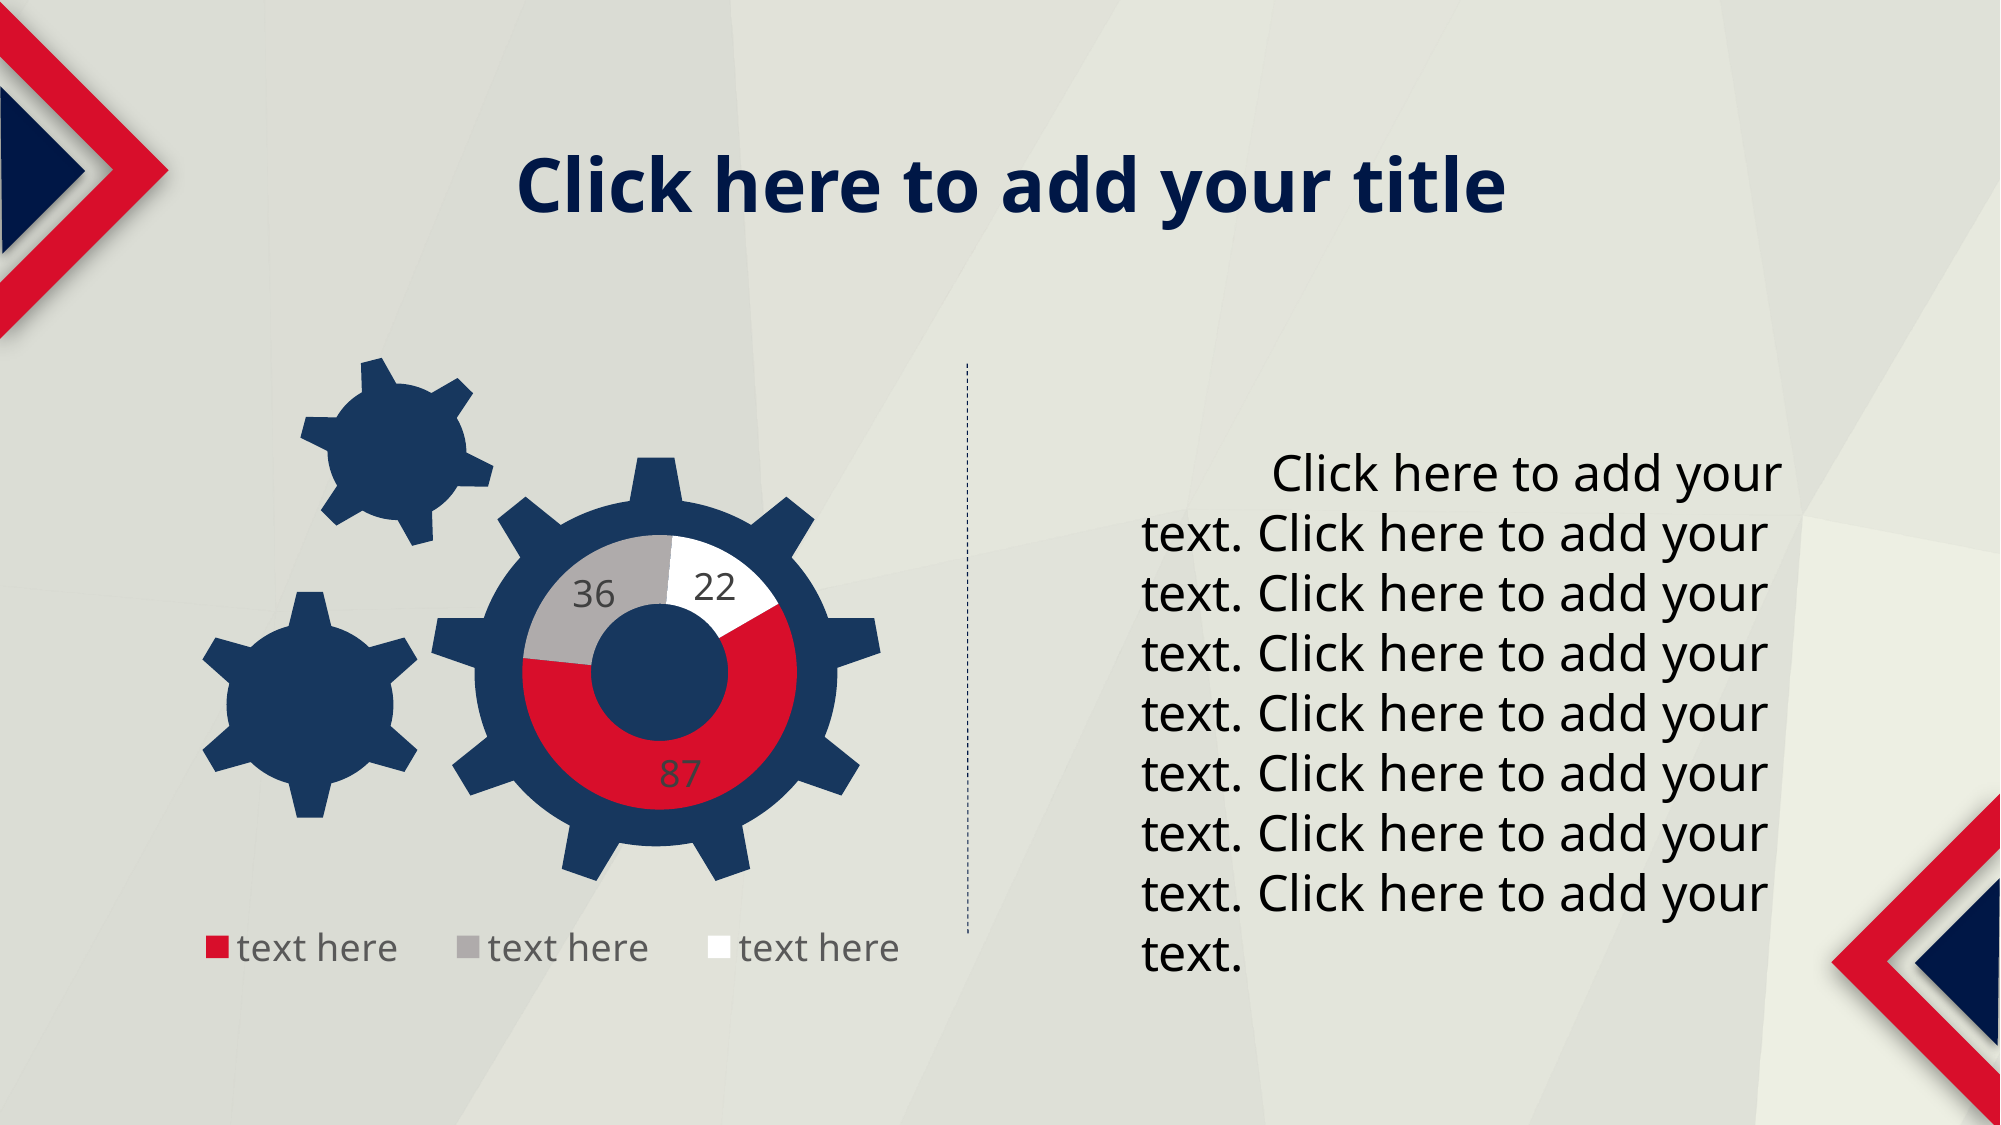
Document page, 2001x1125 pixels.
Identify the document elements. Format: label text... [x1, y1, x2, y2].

text_box Click here to add your text. Click here to add your text. Click here to add your text. Click here to add your text. Click here to add your text. Click here to add your text. Click here to add your text. Click here to add your text. [1126, 433, 1898, 1049]
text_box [0, 50, 120, 290]
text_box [152, 333, 985, 1058]
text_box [1880, 842, 2000, 1082]
text_box Click here to add your title [500, 130, 1524, 236]
picture [0, 0, 2001, 1125]
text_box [962, 363, 973, 934]
